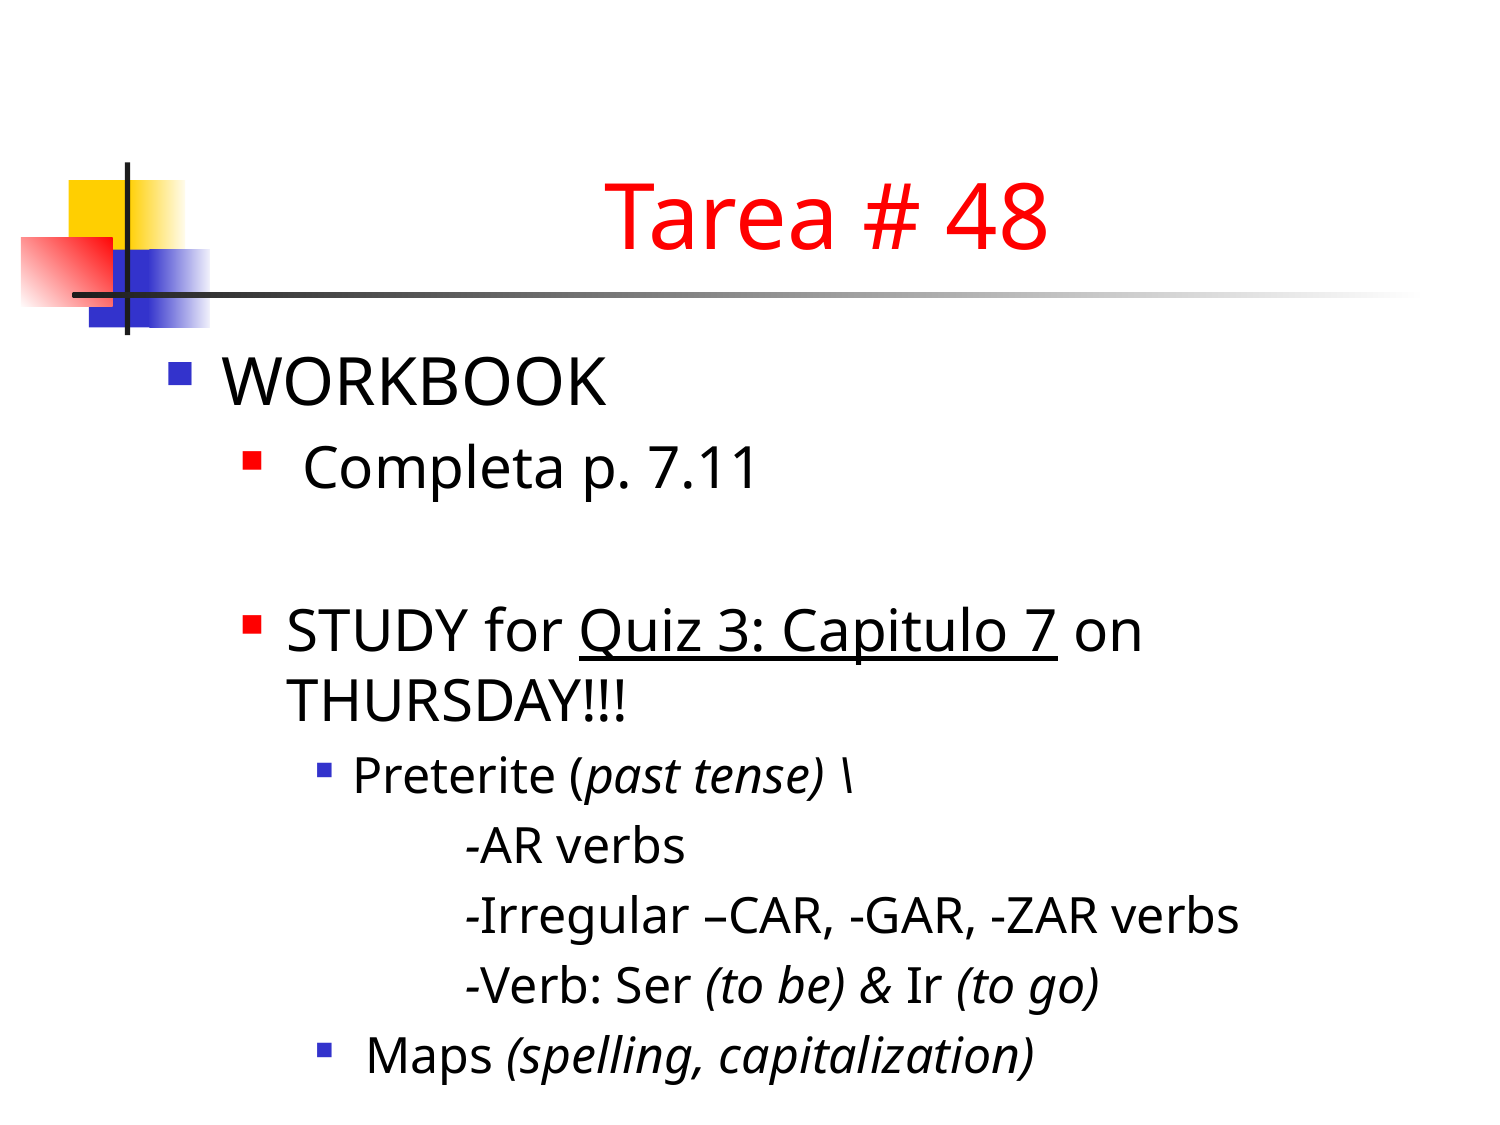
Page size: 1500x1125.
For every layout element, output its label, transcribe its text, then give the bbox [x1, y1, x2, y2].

title Tarea # 48 [188, 35, 1468, 275]
list WORKBOOK Completa p. 7.11 STUDY for Quiz 3: Capitulo 7 on THURSDAY!!! Preterite (past tense) \ -AR verbs -Irregular –CAR, -GAR, -ZAR verbs -Verb: Ser (to be) & Ir (to go) Maps (spelling, capitalization) [150, 331, 1425, 1006]
